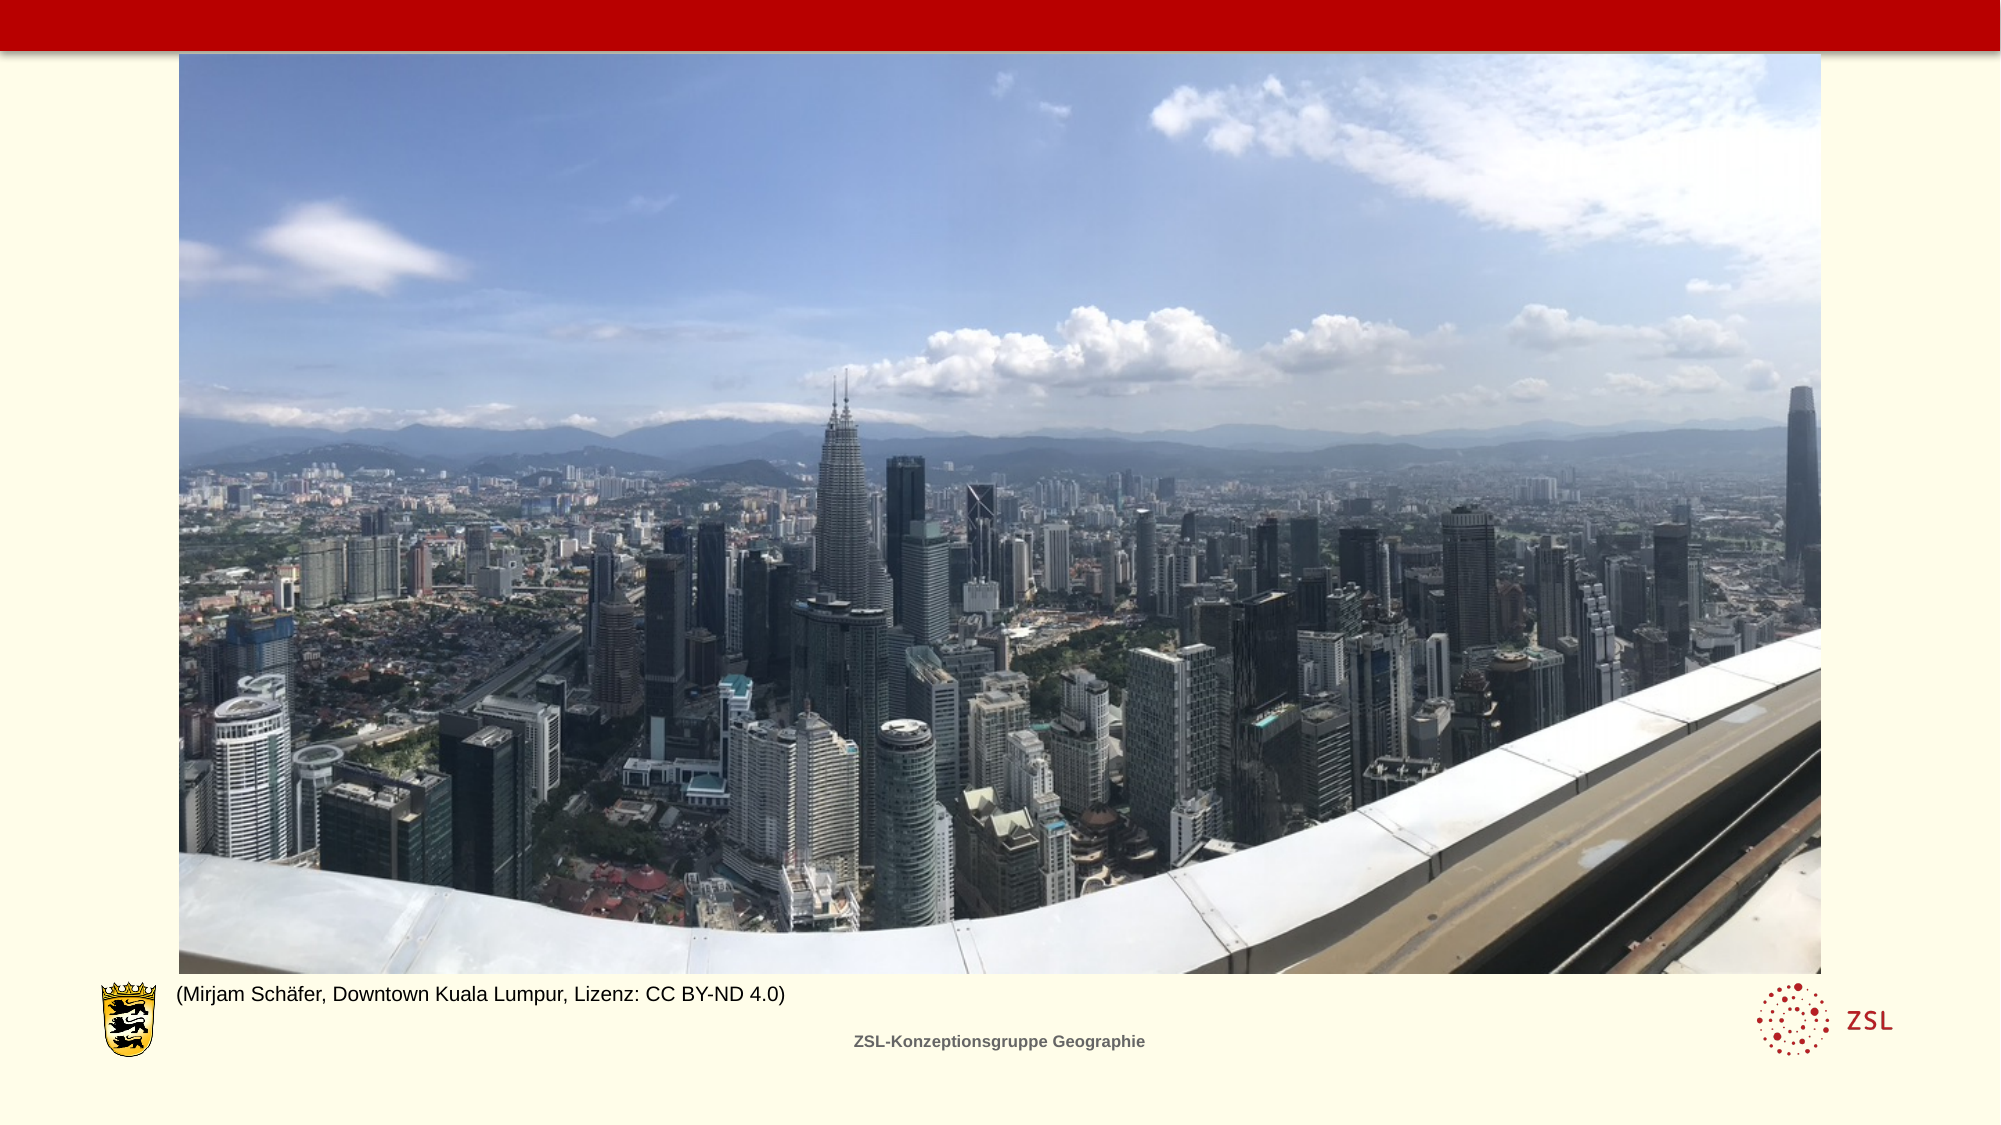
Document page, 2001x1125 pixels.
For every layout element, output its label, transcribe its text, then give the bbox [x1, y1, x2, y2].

text_box (Mirjam Schäfer, Downtown Kuala Lumpur, Lizenz: CC BY-ND 4.0) [161, 973, 1185, 1013]
picture [99, 979, 158, 1059]
footer ZSL-Konzeptionsgruppe Geographie [704, 1023, 1296, 1083]
picture [179, 54, 1821, 974]
